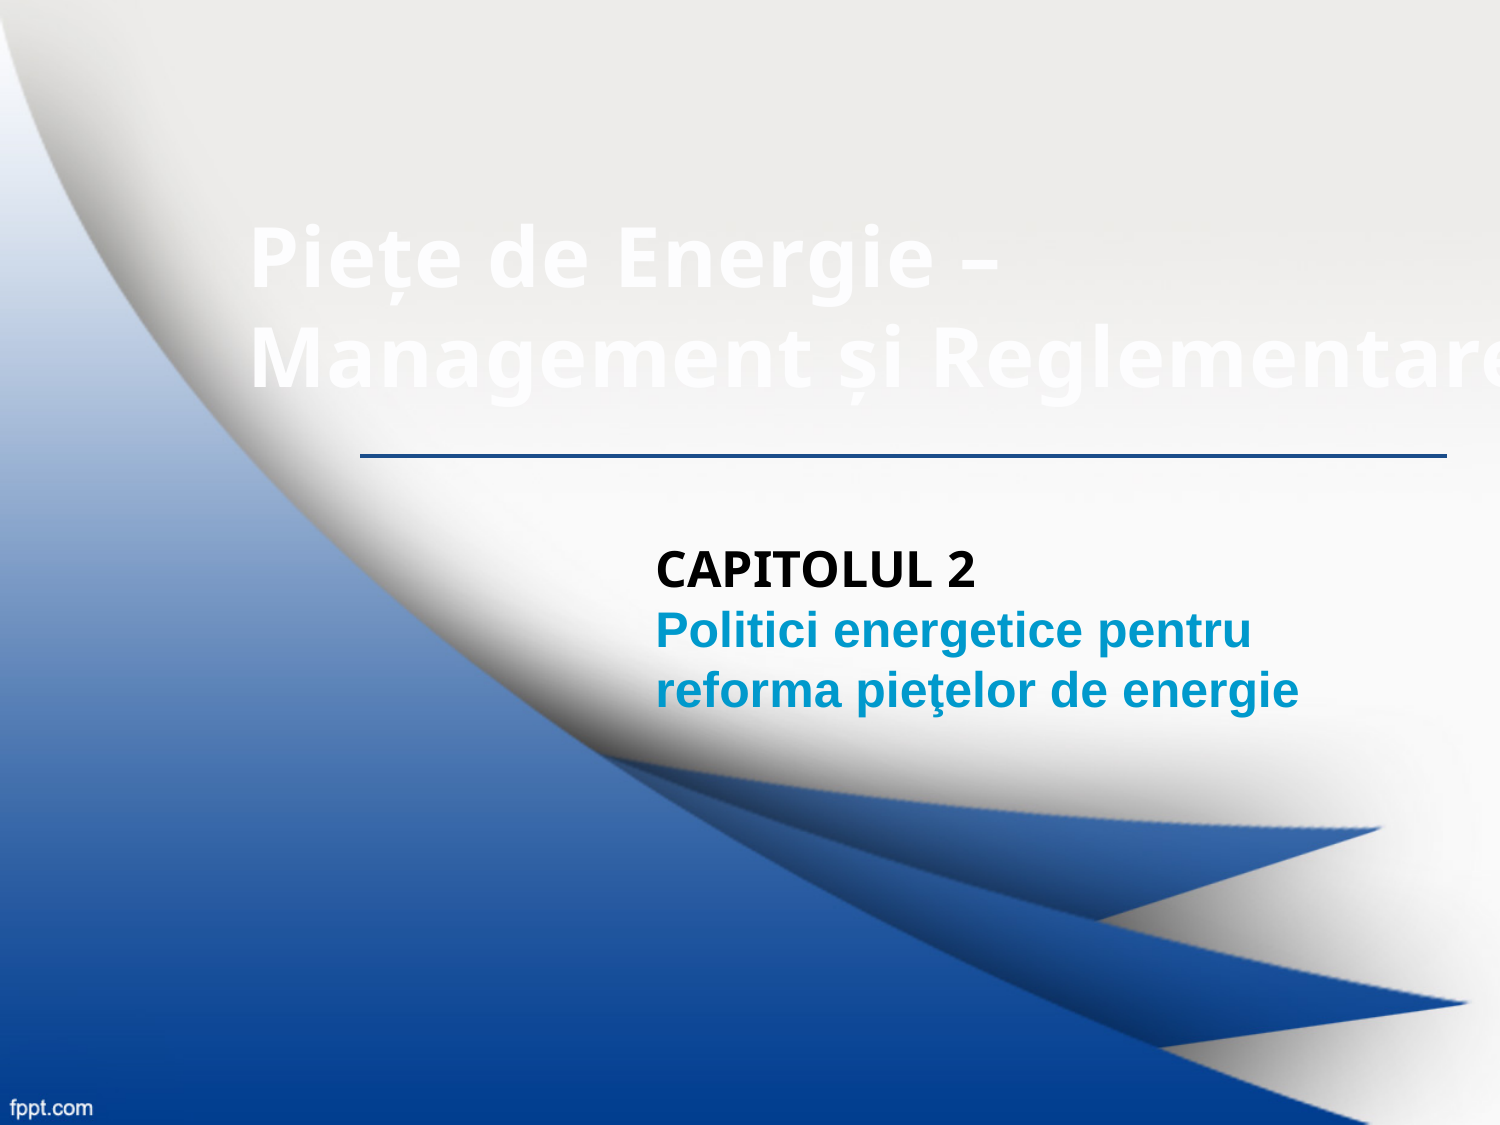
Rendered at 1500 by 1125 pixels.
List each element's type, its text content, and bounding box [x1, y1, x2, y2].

text_box Pieţe de Energie – Management şi Reglementare [232, 196, 1500, 612]
text_box CAPITOLUL 2 Politici energetice pentru reforma pieţelor de energie [655, 612, 1418, 716]
picture [0, 0, 1500, 1125]
